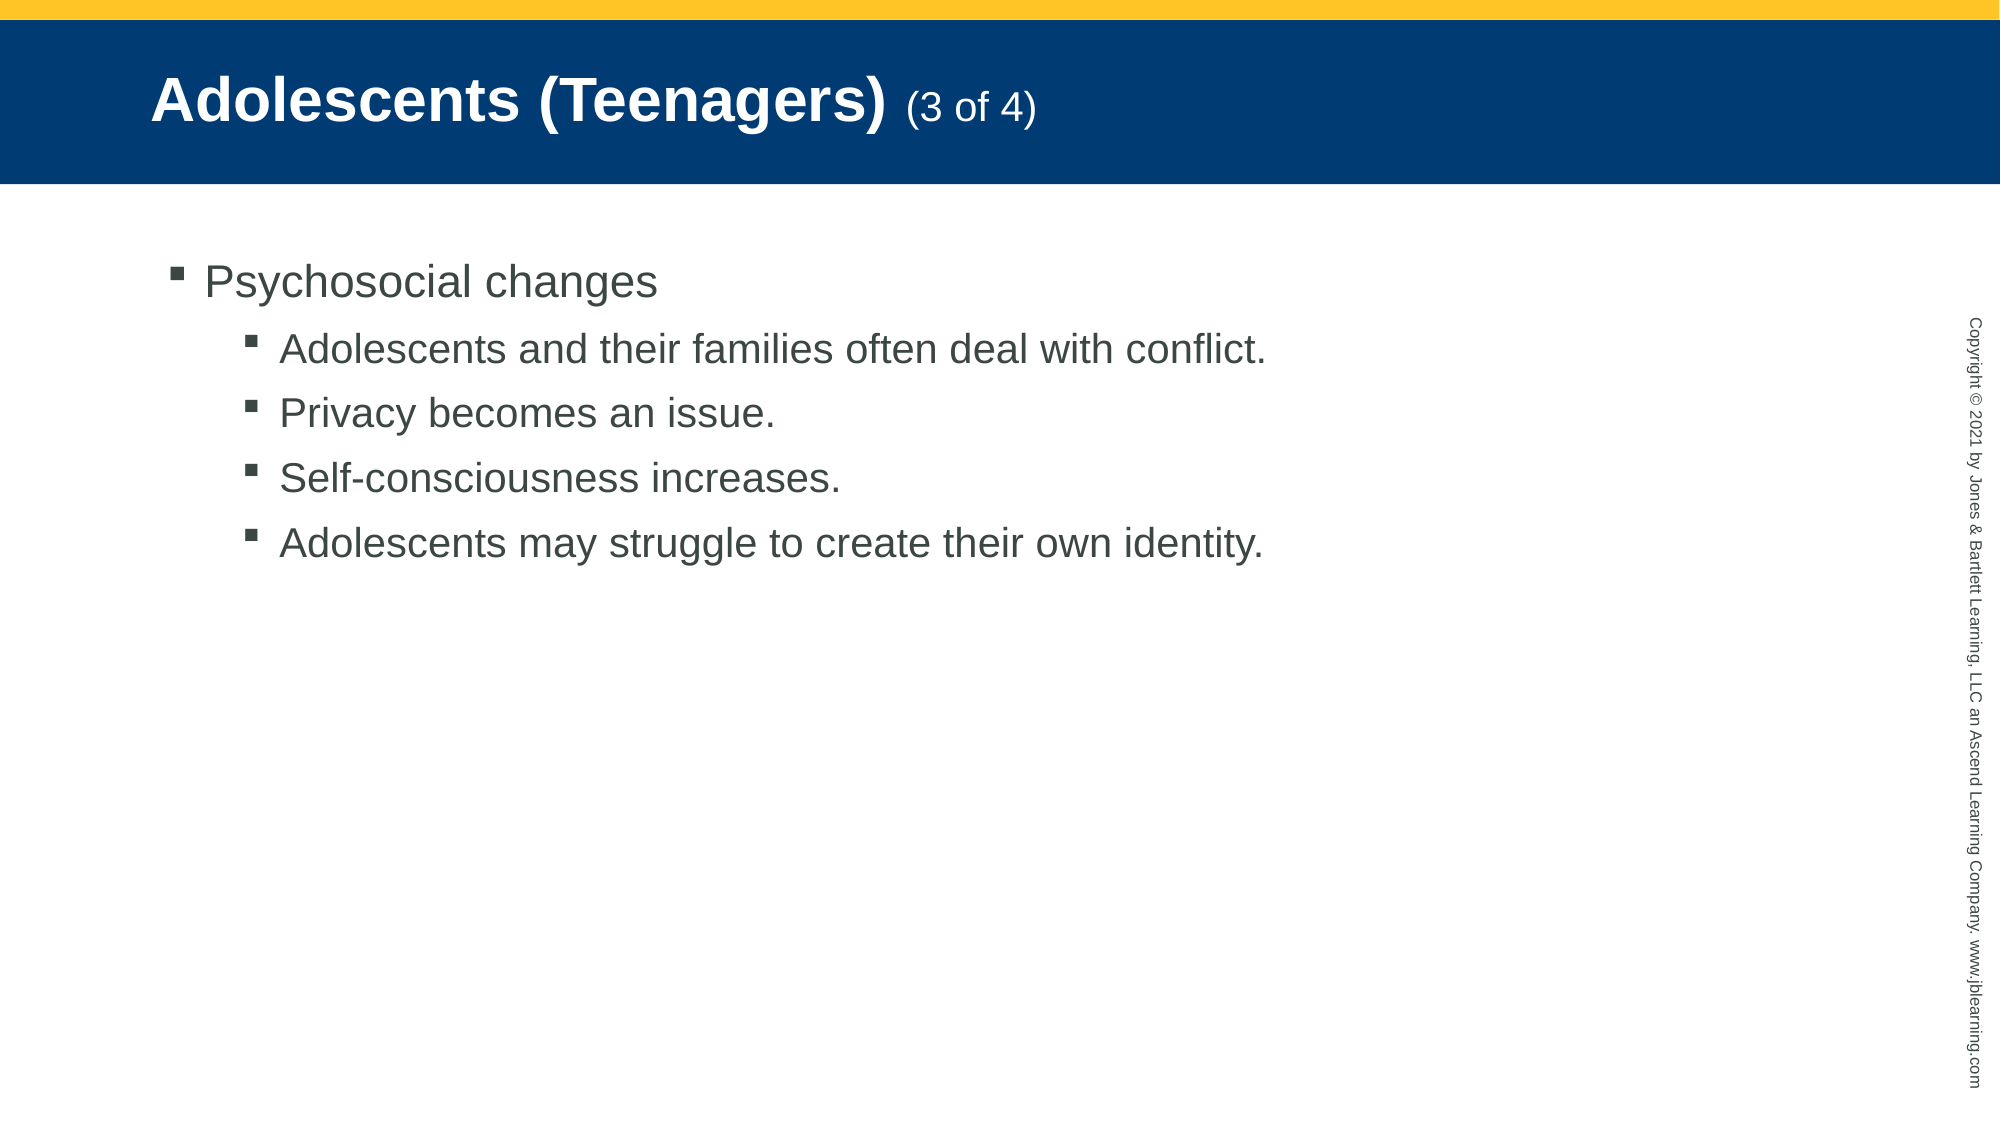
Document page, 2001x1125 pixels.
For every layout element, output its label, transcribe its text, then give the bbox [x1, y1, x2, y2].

list Psychosocial changes Adolescents and their families often deal with conflict. Privacy becomes an issue. Self-consciousness increases. Adolescents may struggle to create their own identity. [151, 244, 1840, 1016]
title Adolescents (Teenagers) (3 of 4) [0, 19, 2000, 185]
